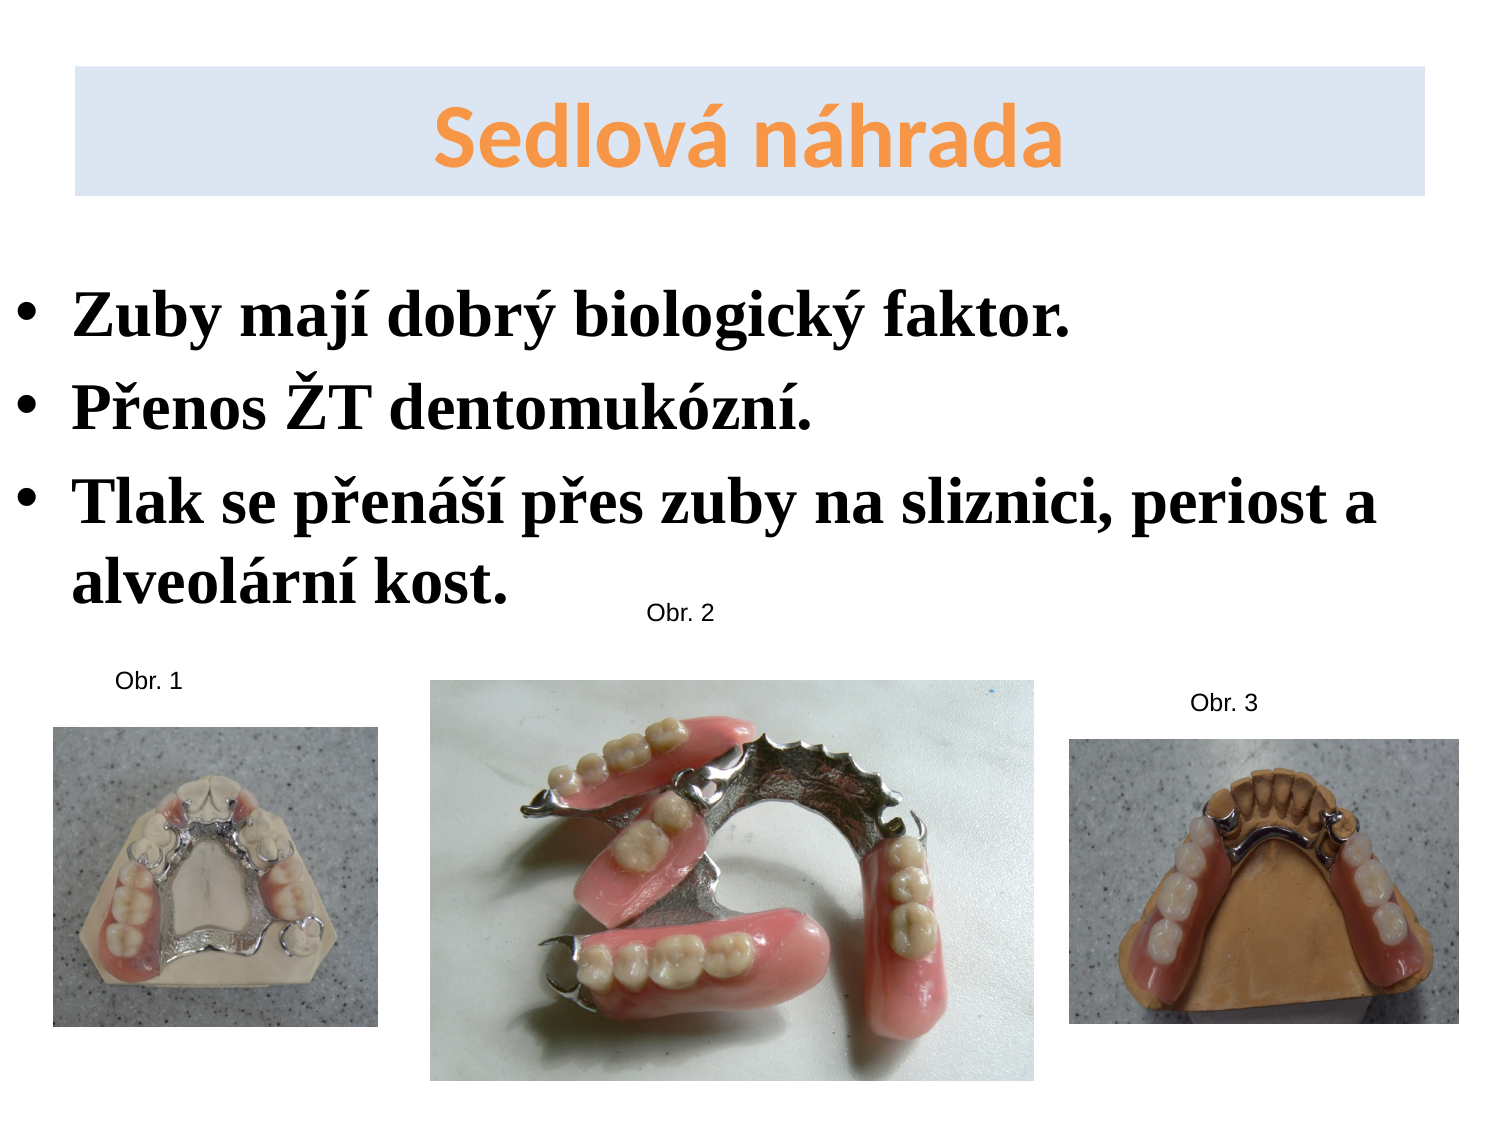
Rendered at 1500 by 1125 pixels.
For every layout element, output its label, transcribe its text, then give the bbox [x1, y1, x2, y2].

list Zuby mají dobrý biologický faktor. Přenos ŽT dentomukózní. Tlak se přenáší přes zuby na sliznici, periost a alveolární kost. [0, 262, 1460, 1095]
picture [52, 727, 379, 1027]
picture [1068, 739, 1459, 1024]
title Sedlová náhrada [74, 66, 1426, 197]
picture [430, 680, 1034, 1081]
text_box Obr. 3 [1175, 678, 1329, 724]
text_box Obr. 1 [100, 657, 231, 702]
text_box Obr. 2 [631, 589, 762, 635]
